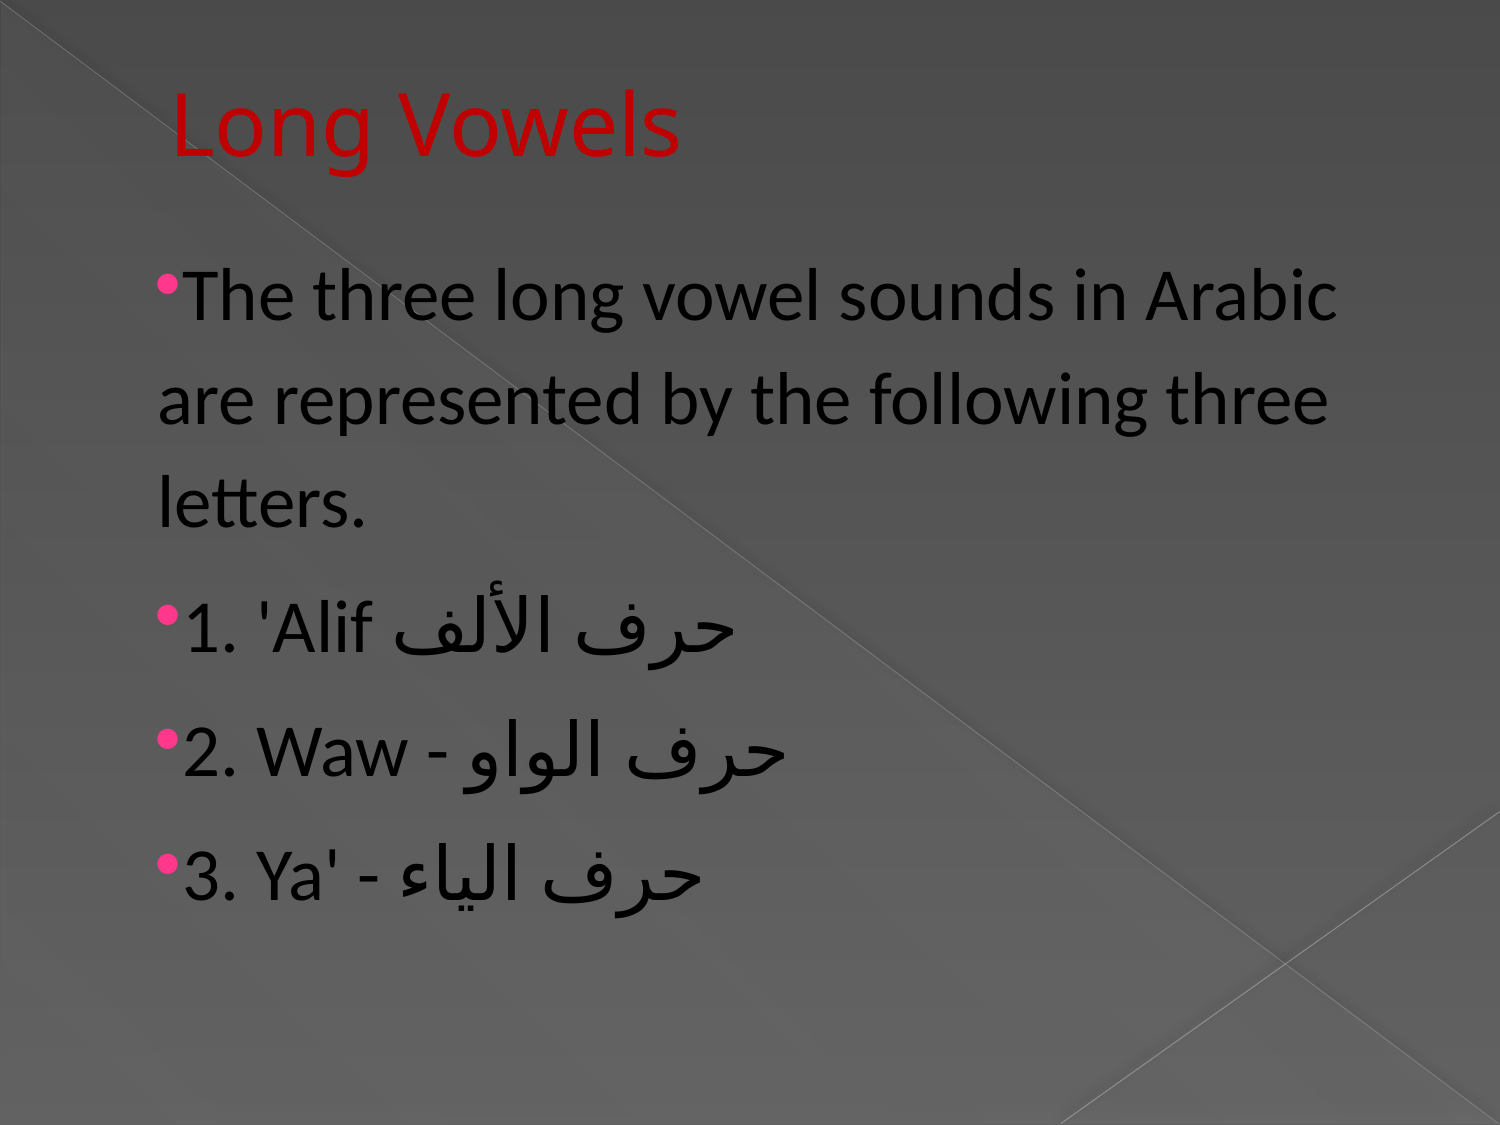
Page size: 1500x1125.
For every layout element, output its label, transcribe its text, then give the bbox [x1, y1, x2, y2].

title Long Vowels [75, 43, 1425, 200]
list The three long vowel sounds in Arabic are represented by the following three letters. 1. 'Alif حرف الألف 2. Waw - حرف الواو 3. Ya' - حرف الياء [143, 224, 1359, 1005]
